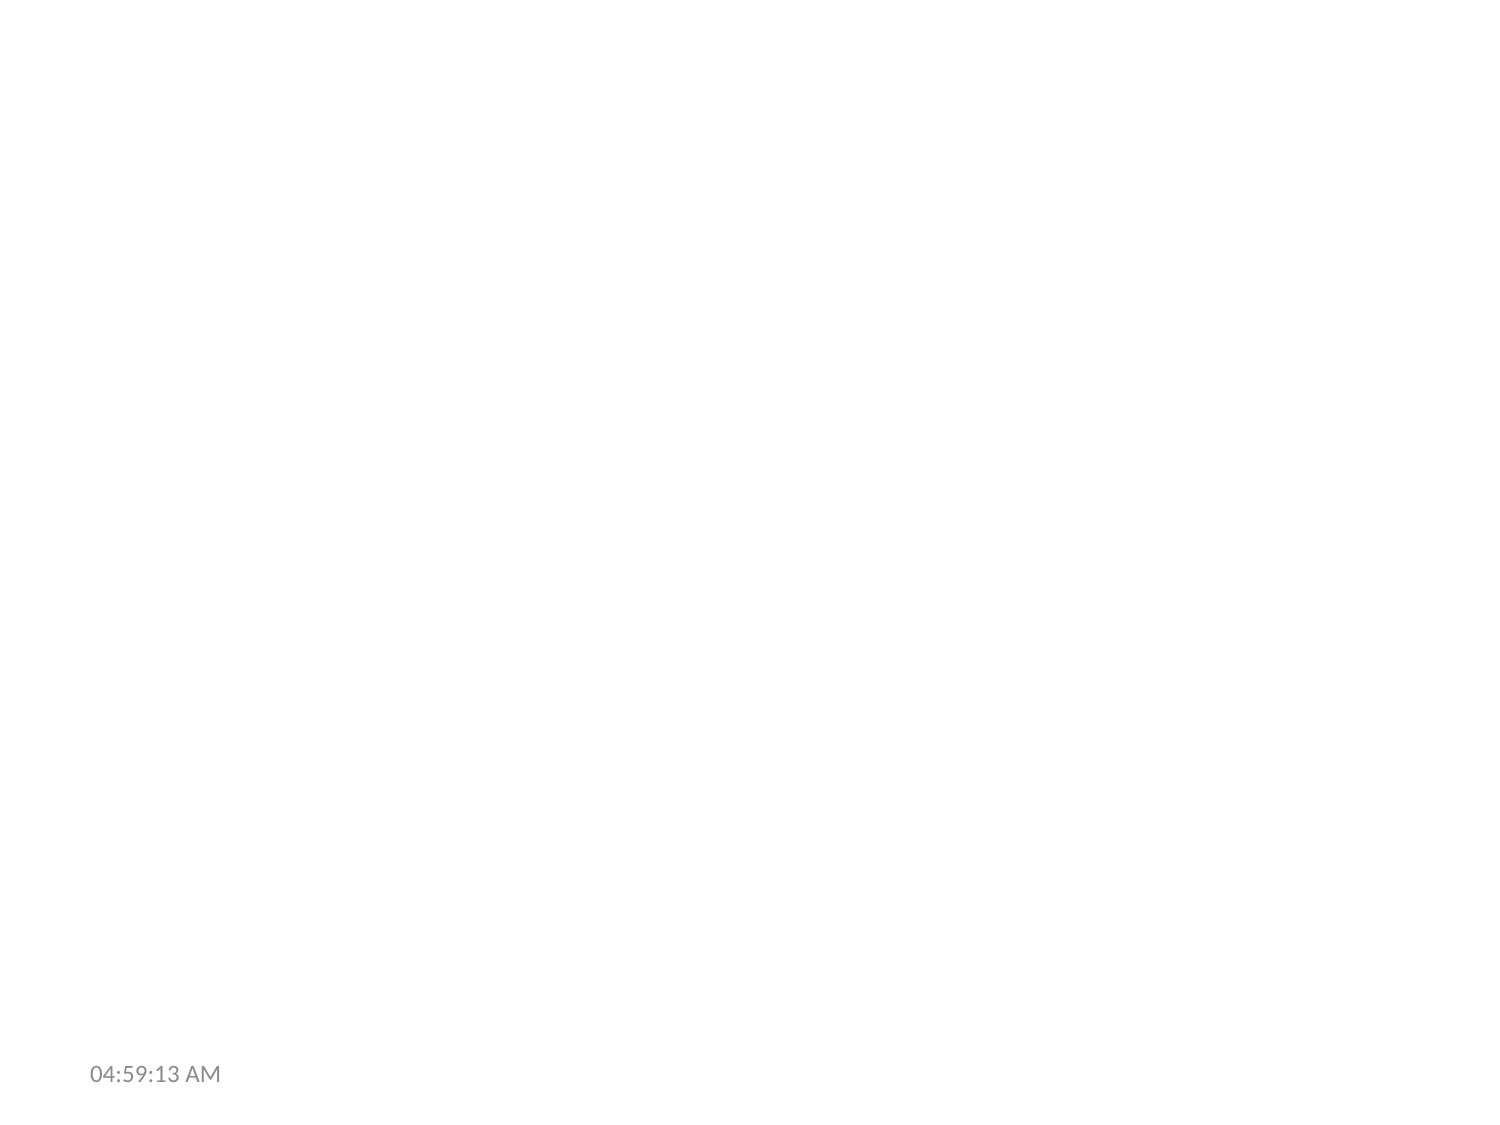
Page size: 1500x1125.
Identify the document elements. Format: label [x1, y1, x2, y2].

slide_number [75, 1042, 425, 1103]
